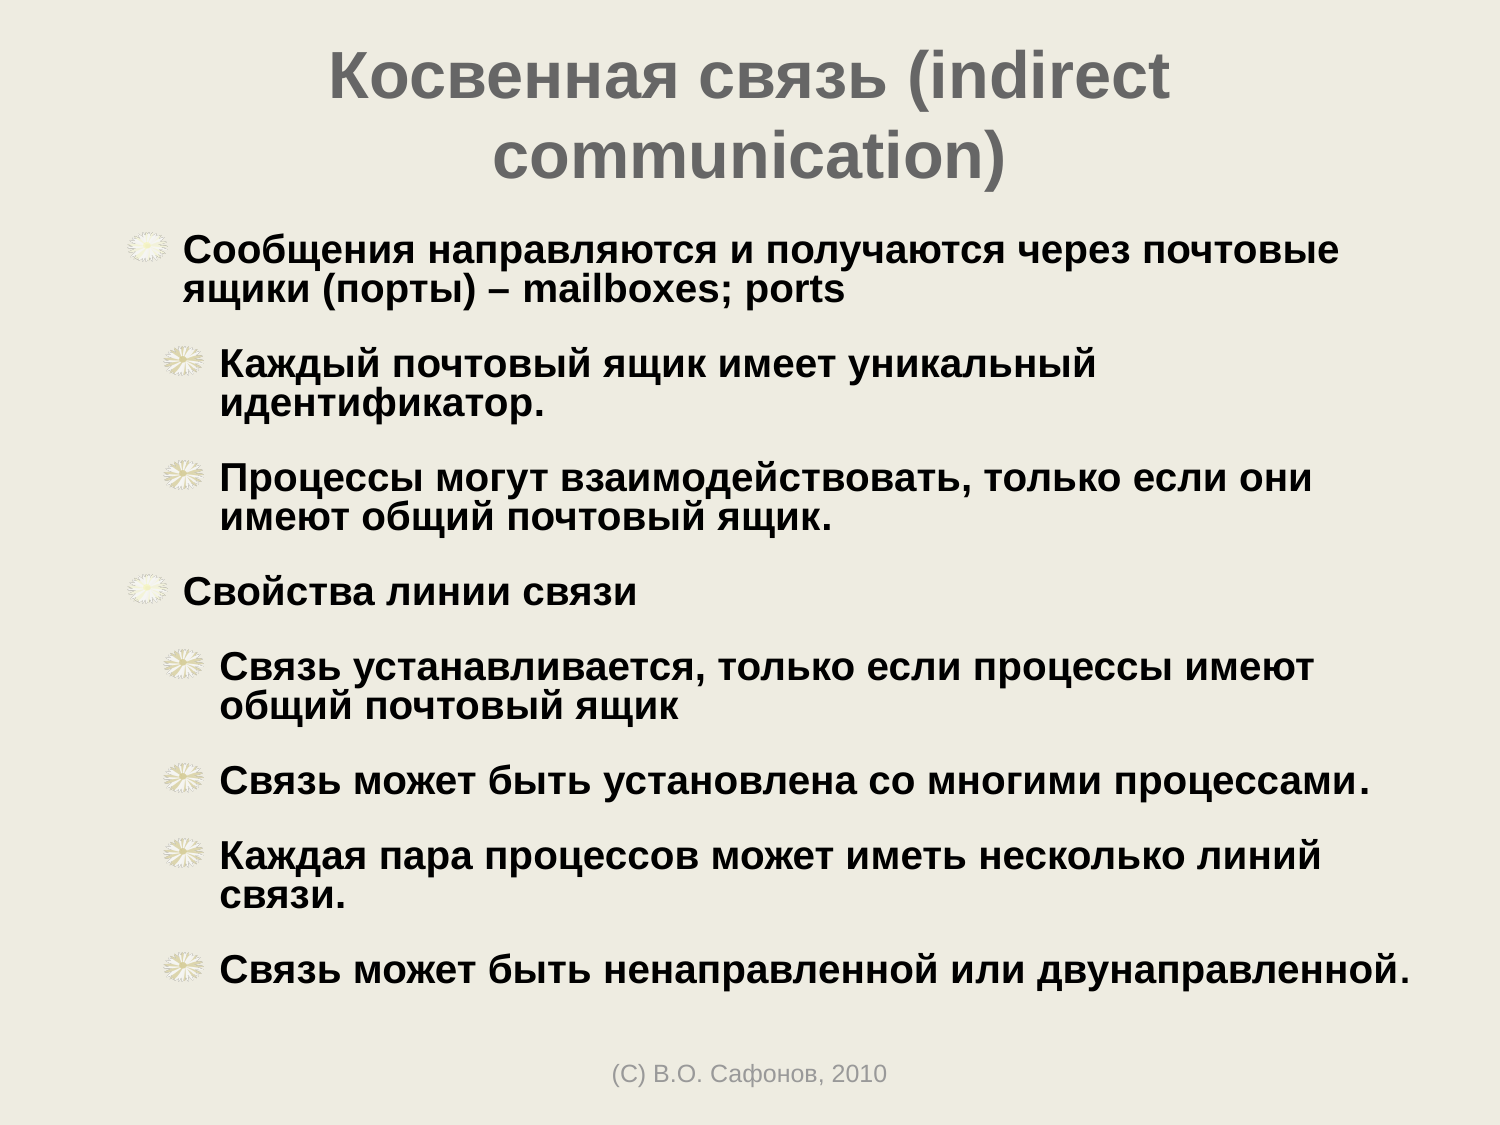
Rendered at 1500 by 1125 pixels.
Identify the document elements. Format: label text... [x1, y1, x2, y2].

picture [163, 838, 204, 868]
picture [163, 346, 204, 376]
picture [163, 649, 204, 679]
picture [163, 460, 204, 490]
picture [163, 952, 204, 982]
picture [163, 763, 204, 793]
footer (C) В.О. Сафонов, 2010 [512, 1042, 988, 1103]
picture [127, 232, 168, 262]
title Косвенная связь (indirect communication) [111, 30, 1388, 194]
list Сообщения направляются и получаются через почтовые ящики (порты) – mailboxes; ports Каждый почтовый ящик имеет уникальный идентификатор. Процессы могут взаимодействовать, только если они имеют общий почтовый ящик. Свойства линии связи Связь устанавливается, только если процессы имеют общий почтовый ящик Связь может быть установлена со многими процессами. Каждая пара процессов может иметь несколько линий связи. Связь может быть ненаправленной или двунаправленной. [112, 224, 1430, 1020]
picture [127, 574, 168, 604]
